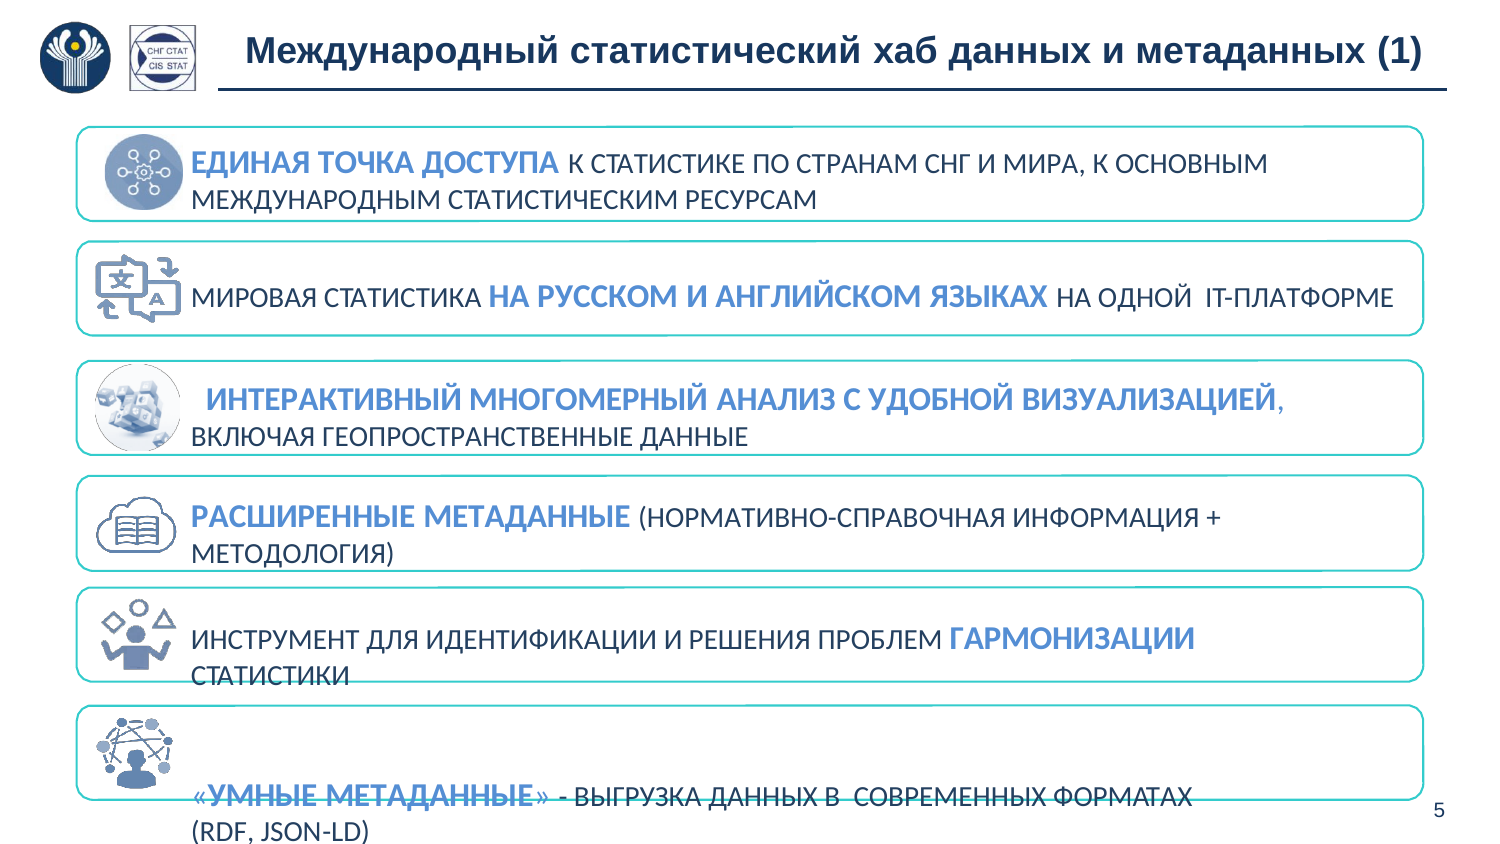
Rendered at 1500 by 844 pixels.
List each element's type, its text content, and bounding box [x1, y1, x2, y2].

slide_number 5 [1429, 797, 1461, 844]
text_box [76, 705, 188, 800]
text_box [76, 360, 188, 455]
text_box [100, 598, 177, 670]
title Международный статистический хаб данных и метаданных (1) [73, 26, 1427, 168]
text_box [104, 134, 183, 210]
picture [0, 0, 296, 190]
text_box ЕДИНАЯ ТОЧКА ДОСТУПА К СТАТИСТИКЕ ПО СТРАНАМ СНГ И МИРА, К ОСНОВНЫМ МЕЖДУНАРОДНЫМ СТАТИСТИЧЕСКИМ РЕСУРСАМ МИРОВАЯ СТАТИСТИКА НА РУССКОМ И АНГЛИЙСКОМ ЯЗЫКАХ НА ОДНОЙ IT-ПЛАТФОРМЕ ИНТЕРАКТИВНЫЙ МНОГОМЕРНЫЙ АНАЛИЗ С УДОБНОЙ ВИЗУАЛИЗАЦИЕЙ, ВКЛЮЧАЯ ГЕОПРОСТРАНСТВЕННЫЕ ДАННЫЕ РАСШИРЕННЫЕ МЕТАДАННЫЕ (НОРМАТИВНО-СПРАВОЧНАЯ ИНФОРМАЦИЯ + МЕТОДОЛОГИЯ) ИНСТРУМЕНТ ДЛЯ ИДЕНТИФИКАЦИИ И РЕШЕНИЯ ПРОБЛЕМ ГАРМОНИЗАЦИИ СТАТИСТИКИ «УМНЫЕ МЕТАДАННЫЕ» - ВЫГРУЗКА ДАННЫХ В СОВРЕМЕННЫХ ФОРМАТАХ (RDF, JSON-LD) [188, 140, 1424, 844]
text_box [94, 253, 183, 323]
text_box [76, 126, 1423, 221]
text_box [76, 241, 188, 336]
text_box [76, 587, 188, 682]
text_box [92, 484, 179, 564]
text_box [76, 475, 188, 571]
text_box [90, 713, 178, 792]
